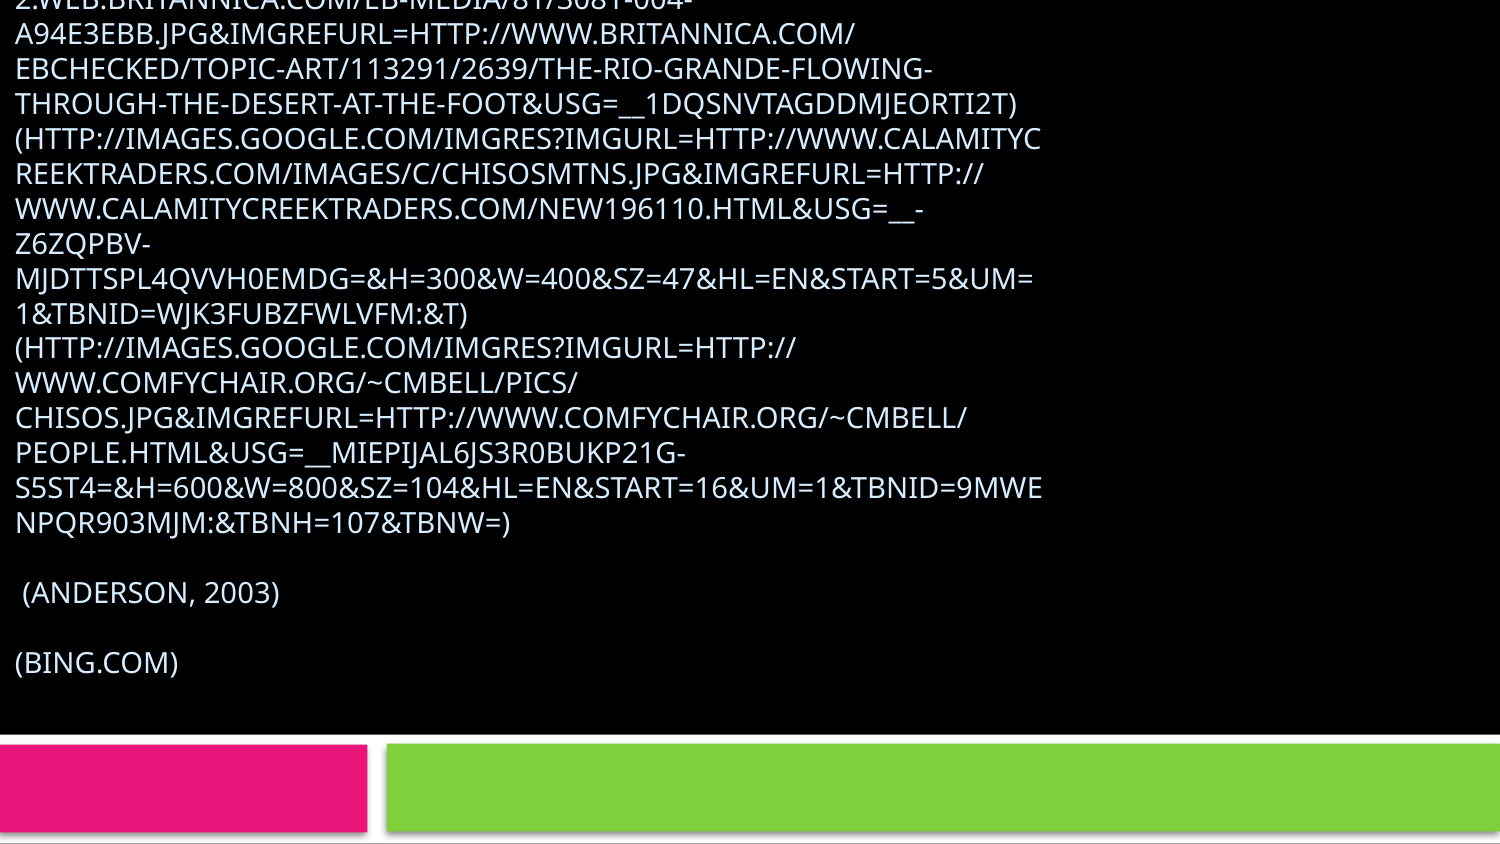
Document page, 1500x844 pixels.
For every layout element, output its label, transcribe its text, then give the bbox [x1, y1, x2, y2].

title (http://images.google.com/imgres?imgurl=http://media-2.web.britannica.com/eb-media/81/3081-004-A94E3EBB.jpg&imgrefurl=http://www.britannica.com/EBchecked/topic-art/113291/2639/The-Rio-Grande-flowing-through-the-desert-at-the-foot&usg=__1DqSnVtaGDDmjEOrti2t) (http://images.google.com/imgres?imgurl=http://www.calamitycreektraders.com/images/c/chisosmtns.jpg&imgrefurl=http://www.calamitycreektraders.com/new196110.html&usg=__-Z6ZqpBV-MJDTtSPl4qVVH0eMdg=&h=300&w=400&sz=47&hl=en&start=5&um=1&tbnid=WJK3fUbzfWLVfM:&t) (http://images.google.com/imgres?imgurl=http://www.comfychair.org/~cmbell/pics/chisos.jpg&imgrefurl=http://www.comfychair.org/~cmbell/people.html&usg=__MiepiJal6Js3r0BuKP21G-s5st4=&h=600&w=800&sz=104&hl=en&start=16&um=1&tbnid=9MwenPqR903mjM:&tbnh=107&tbnw=) (Anderson, 2003) (Bing.com) [0, 371, 1063, 722]
